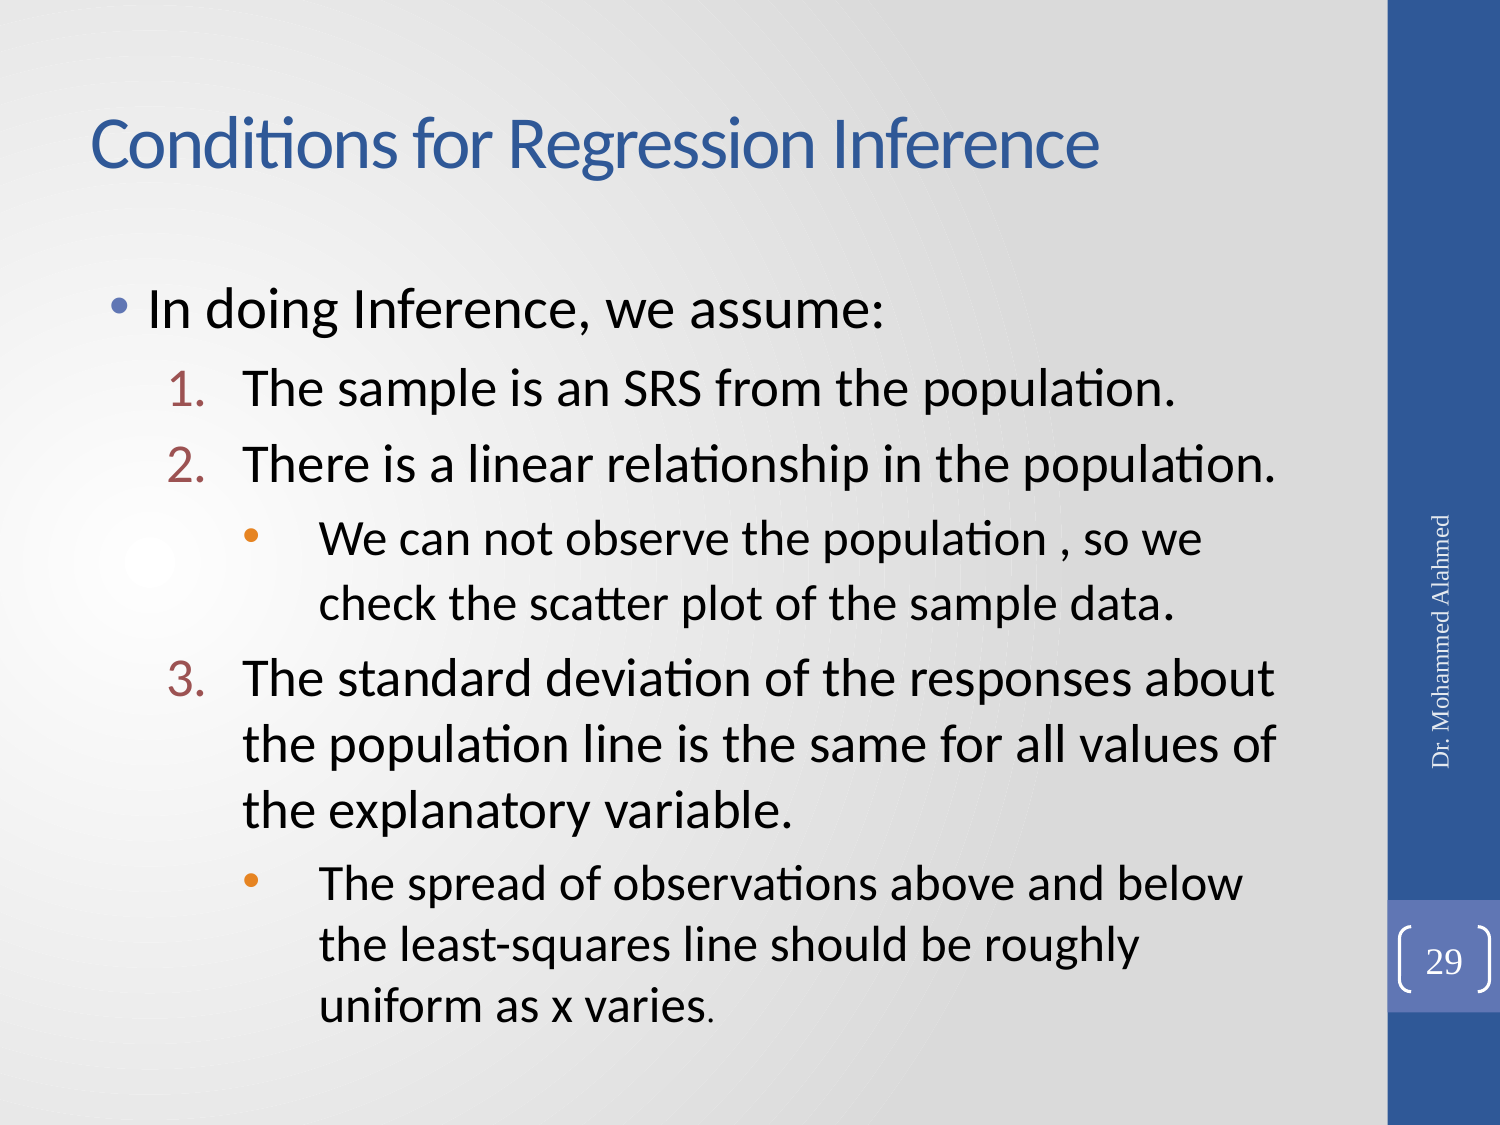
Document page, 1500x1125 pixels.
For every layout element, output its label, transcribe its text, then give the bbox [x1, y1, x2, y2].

footer Dr. Mohammed Alahmed [1408, 500, 1469, 889]
title Conditions for Regression Inference [75, 45, 1325, 233]
slide_number 29 [1397, 925, 1492, 994]
list In doing Inference, we assume: The sample is an SRS from the population. There is a linear relationship in the population. We can not observe the population , so we check the scatter plot of the sample data. The standard deviation of the responses about the population line is the same for all values of the explanatory variable. The spread of observations above and below the least-squares line should be roughly uniform as x varies. [75, 262, 1325, 1050]
